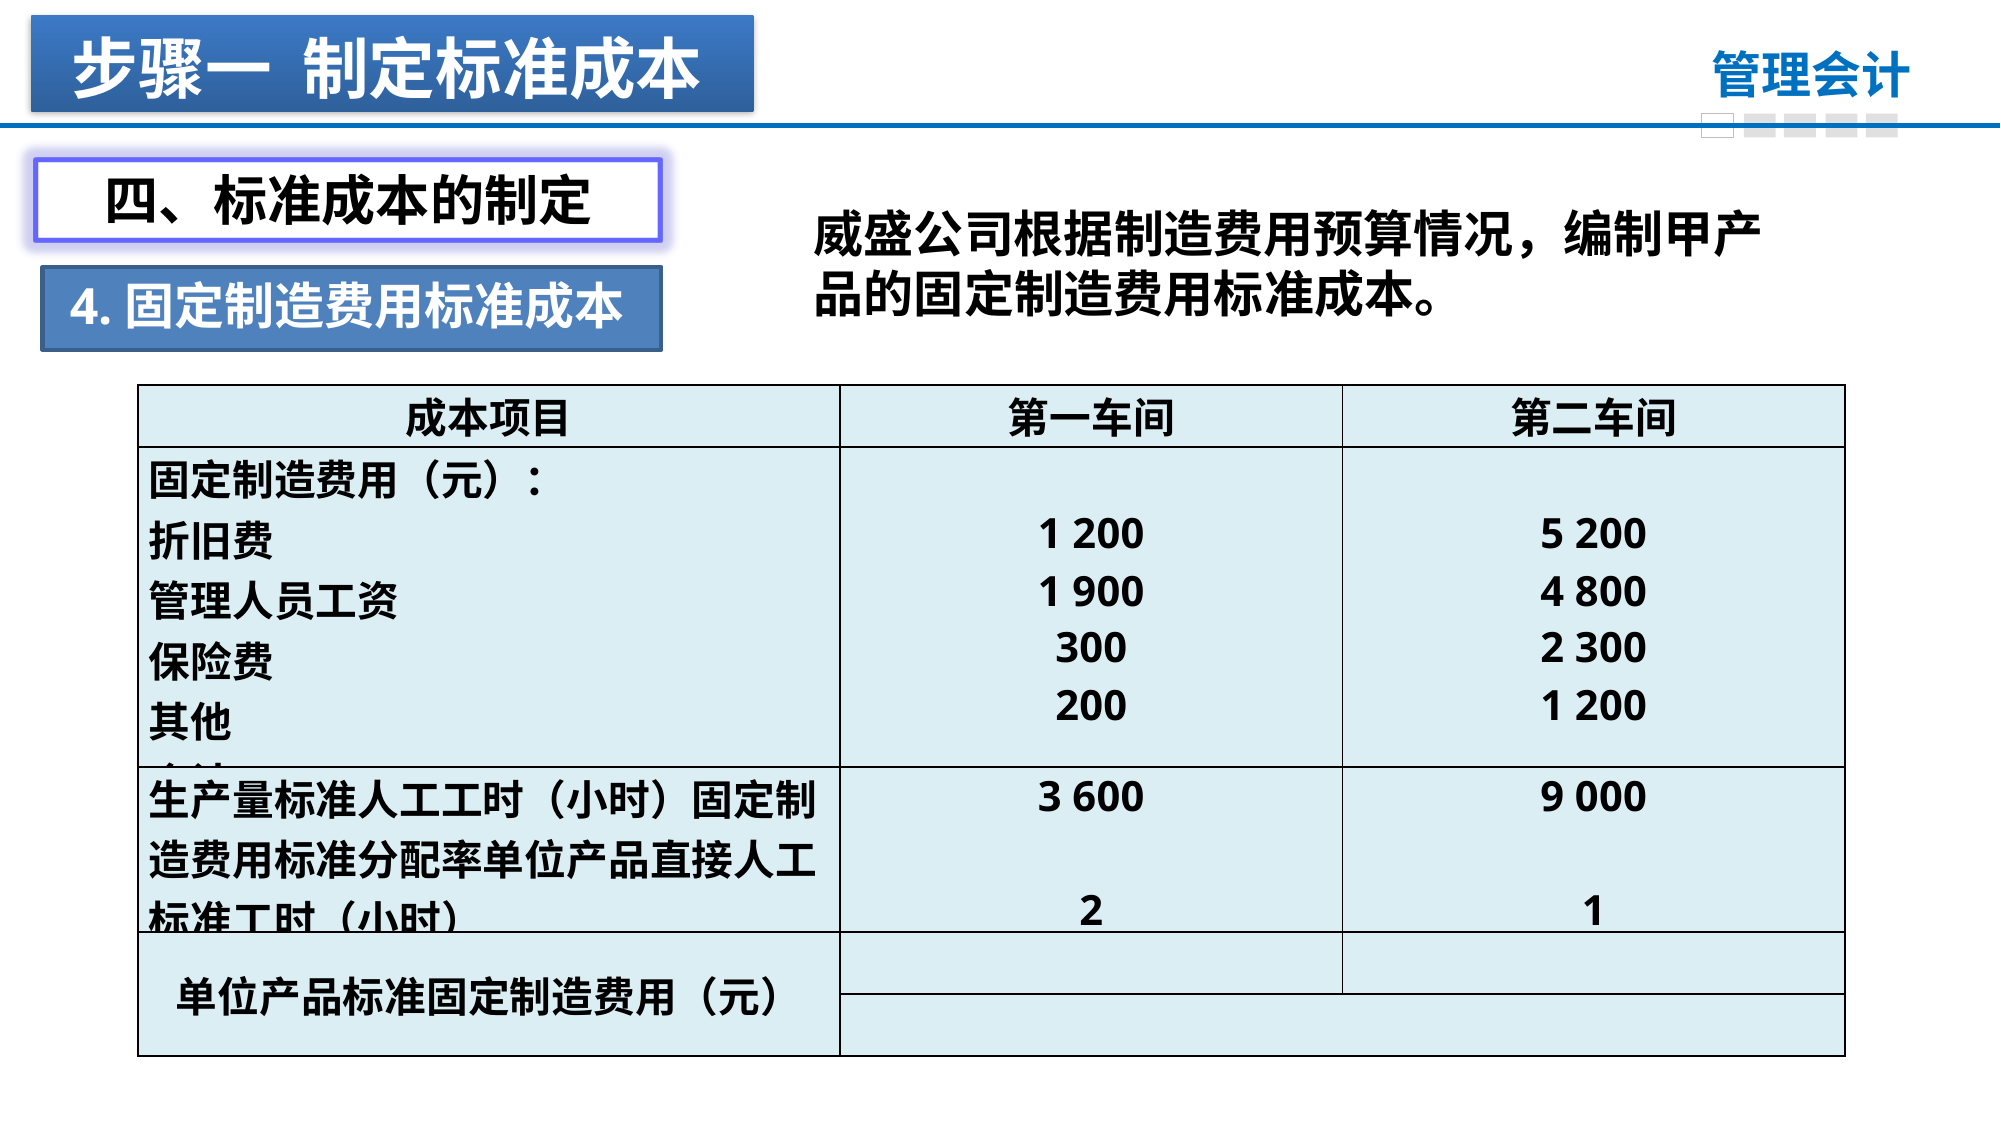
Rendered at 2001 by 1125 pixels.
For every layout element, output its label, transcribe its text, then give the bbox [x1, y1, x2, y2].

table_cell 单位产品标准固定制造费用（元） [139, 933, 839, 1055]
table_cell [841, 995, 1844, 1055]
table_header 第一车间 [841, 386, 1342, 446]
table_cell [1343, 933, 1844, 993]
table_cell 9 000 1 [1343, 768, 1844, 931]
table_cell 3 600 2 [841, 768, 1342, 931]
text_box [42, 266, 662, 351]
table_cell 5 200 4 800 2 300 1 200 [1343, 448, 1844, 766]
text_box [7, 132, 689, 268]
table_cell 生产量标准人工工时（小时）固定制造费用标准分配率单位产品直接人工标准工时（小时） [139, 768, 839, 931]
text_box 威盛公司根据制造费用预算情况，编制甲产品的固定制造费用标准成本。 [799, 194, 1804, 330]
table_cell 固定制造费用（元）： 折旧费 管理人员工资 保险费 其他 合计 [139, 448, 839, 766]
table_cell [841, 933, 1342, 993]
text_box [31, 14, 754, 117]
table_cell 1 200 1 900 300 200 [841, 448, 1342, 766]
table_header 第二车间 [1343, 386, 1844, 446]
table_header 成本项目 [139, 386, 839, 446]
